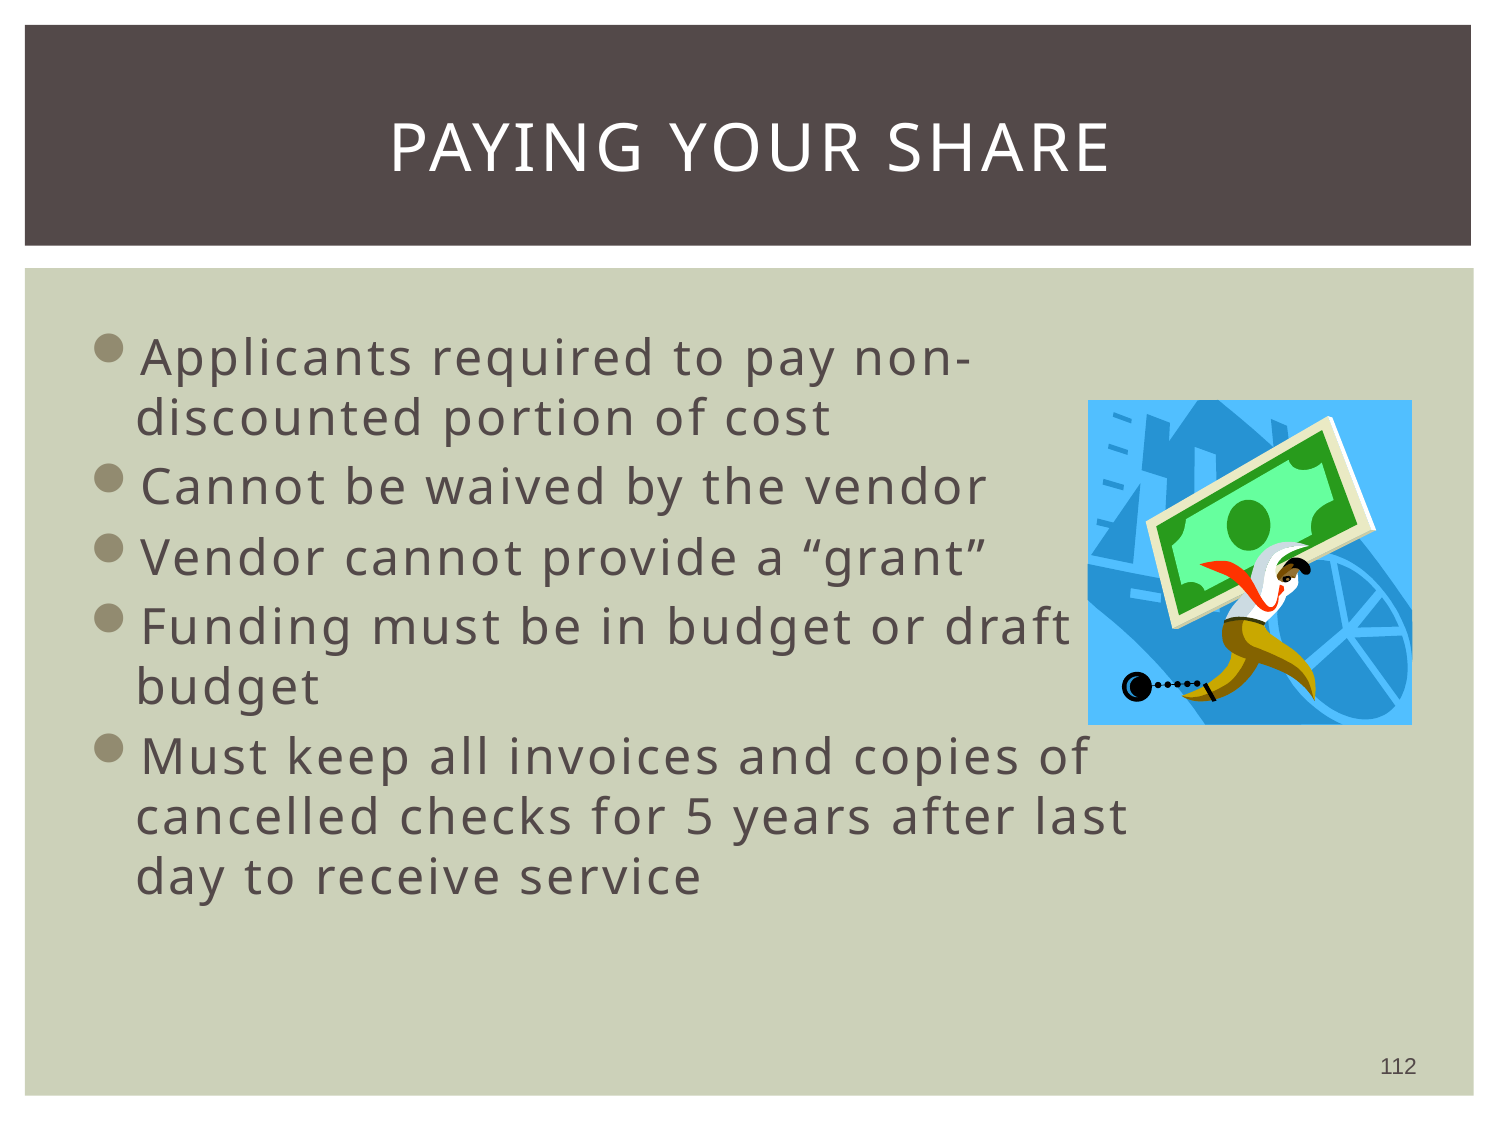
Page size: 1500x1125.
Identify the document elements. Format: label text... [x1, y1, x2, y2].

picture [1087, 399, 1413, 726]
list Applicants required to pay non-discounted portion of cost Cannot be waived by the vendor Vendor cannot provide a “grant” Funding must be in budget or draft budget Must keep all invoices and copies of cancelled checks for 5 years after last day to receive service [75, 317, 1150, 1038]
title Paying Your Share [62, 58, 1438, 232]
slide_number 112 [1349, 1041, 1448, 1089]
